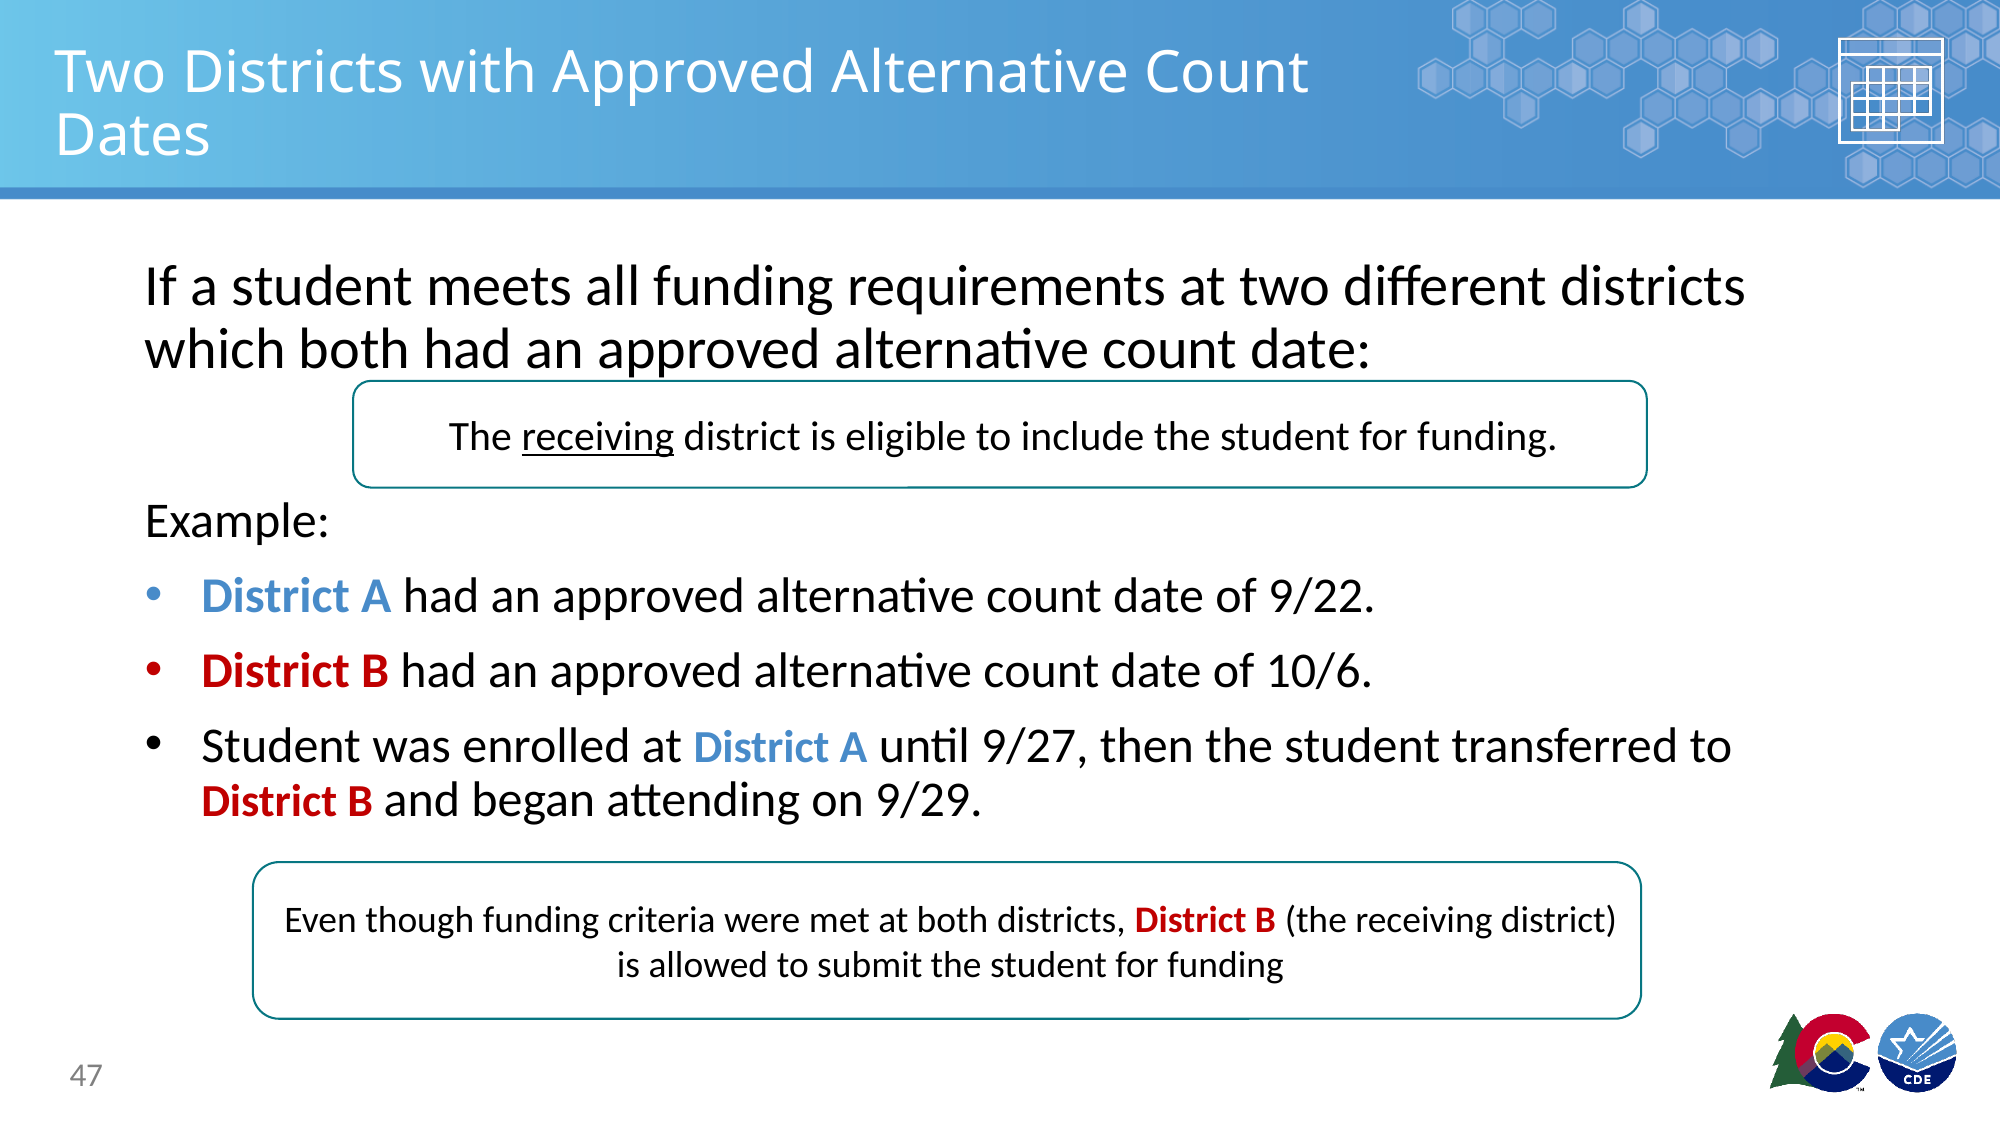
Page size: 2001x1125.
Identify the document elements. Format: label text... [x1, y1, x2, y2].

slide_number 47 [54, 1042, 505, 1103]
picture [1768, 1012, 1957, 1093]
text_box Even though funding criteria were met at both districts, District B (the receiving district) is allowed to submit the student for funding [251, 861, 1643, 1020]
list If a student meets all funding requirements at two different districts which both had an approved alternative count date: Example: District A had an approved alternative count date of 9/22. District B had an approved alternative count date of 10/6. Student was enrolled at District A until 9/27, then the student transferred to District B and began attending on 9/29. [137, 254, 1863, 969]
text_box The receiving district is eligible to include the student for funding. [352, 379, 1648, 489]
title Two Districts with Approved Alternative Count Dates [54, 41, 1385, 166]
picture [0, 0, 2000, 200]
